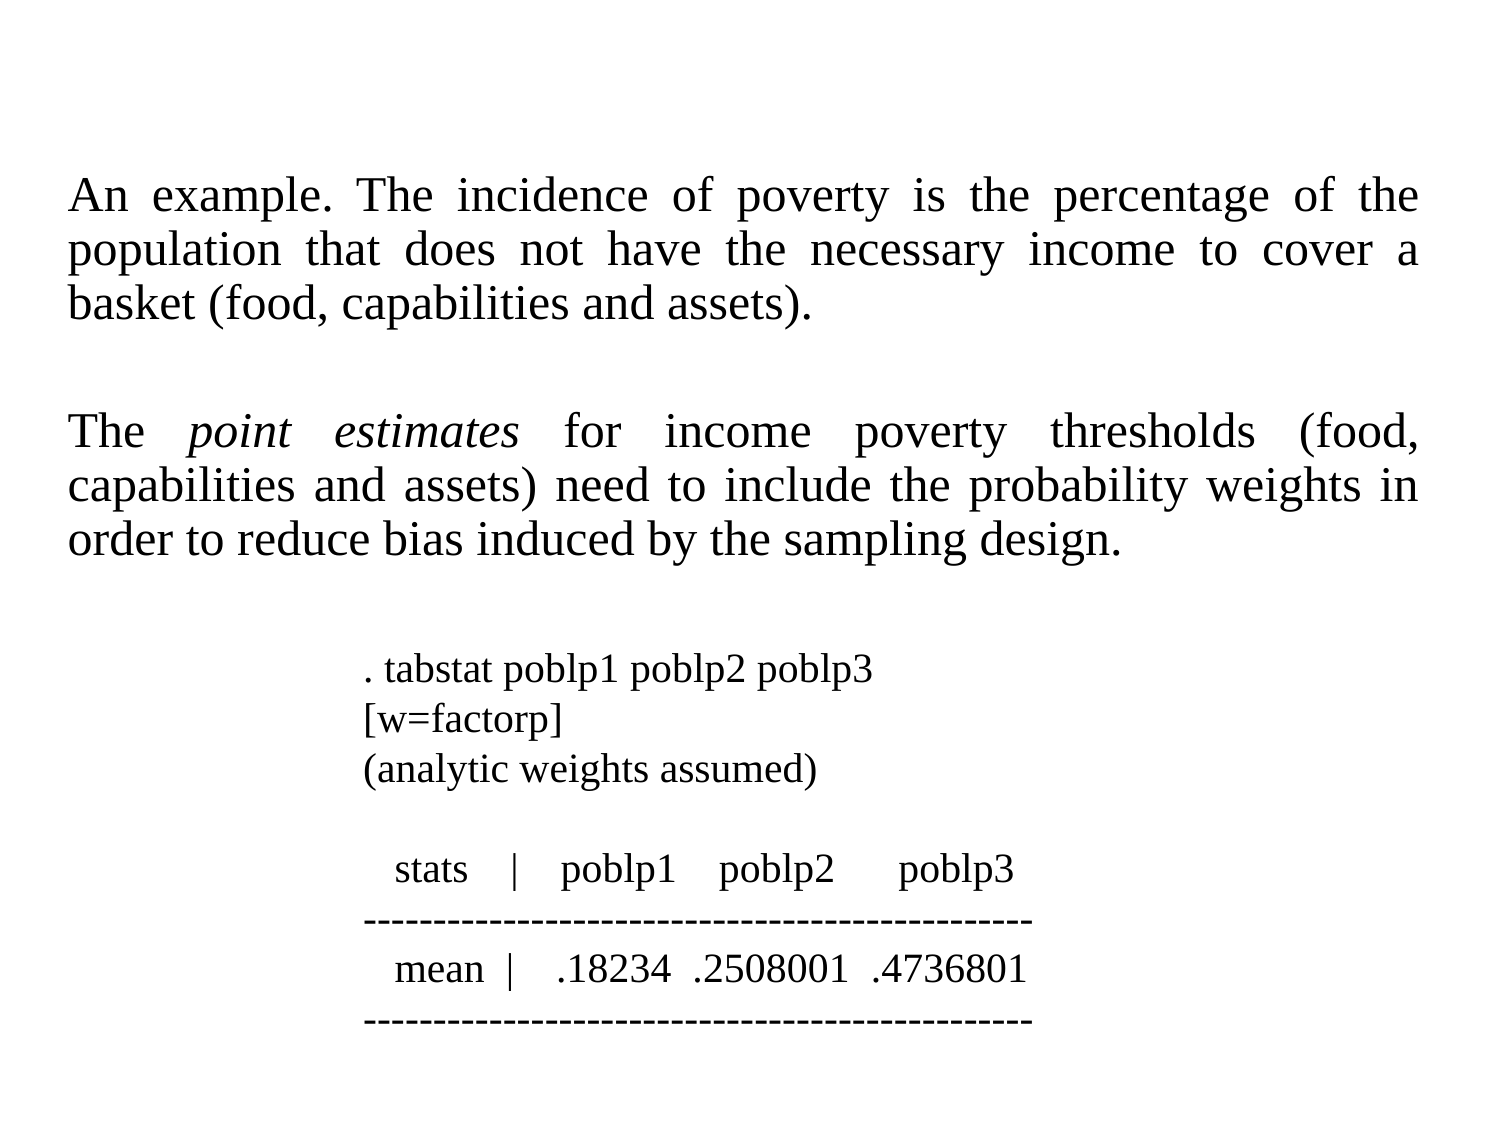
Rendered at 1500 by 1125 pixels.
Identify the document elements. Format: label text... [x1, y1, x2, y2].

text_box . tabstat poblp1 poblp2 poblp3 [w=factorp] (analytic weights assumed) stats | poblp1 poblp2 poblp3 ------------------------------------------------ mean | .18234 .2508001 .4736801 ------------------------------------------------ [348, 633, 1099, 1049]
text_box An example. The incidence of poverty is the percentage of the population that does not have the necessary income to cover a basket (food, capabilities and assets). The point estimates for income poverty thresholds (food, capabilities and assets) need to include the probability weights in order to reduce bias induced by the sampling design. [53, 160, 1435, 702]
